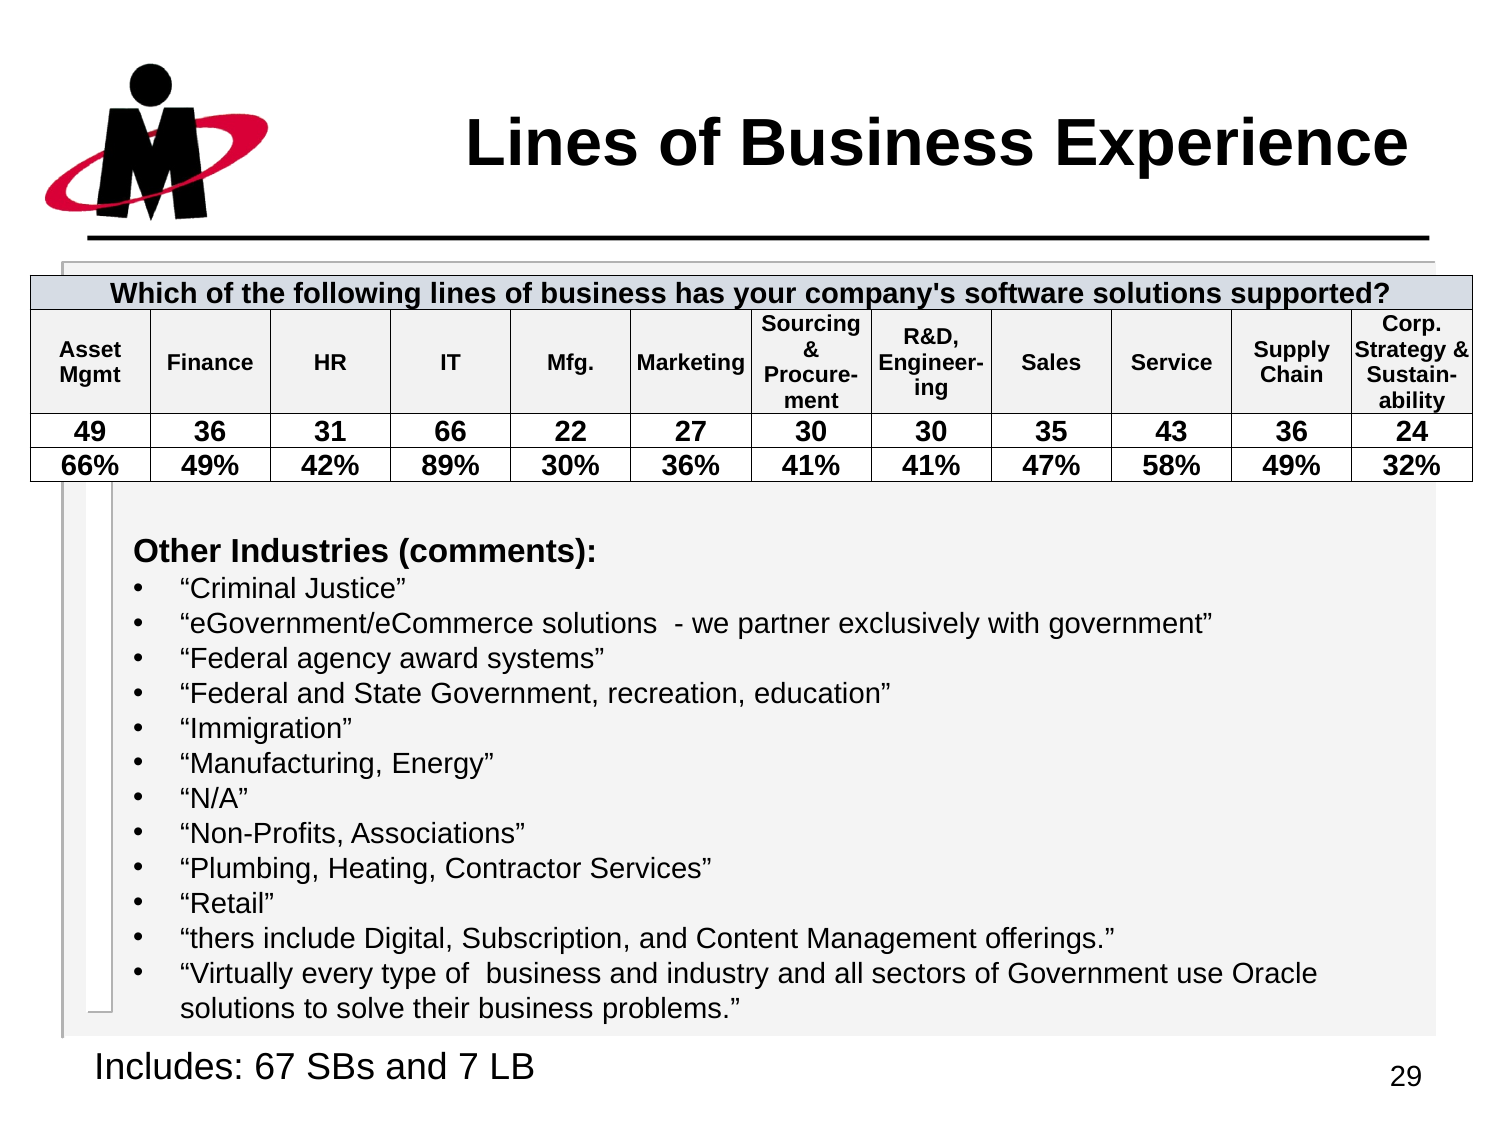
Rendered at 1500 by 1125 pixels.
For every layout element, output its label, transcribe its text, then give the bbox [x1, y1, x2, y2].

table_cell Marketing [631, 310, 751, 413]
table_cell 30 [752, 414, 871, 447]
slide_number 29 [1124, 1036, 1438, 1113]
table_cell Sourcing & Procure-ment [752, 310, 871, 413]
table_cell R&D, Engineer-ing [872, 310, 991, 413]
table_cell Finance [151, 310, 270, 413]
table_cell 30 [872, 414, 991, 447]
table_cell 32% [1352, 448, 1472, 481]
table_cell 36 [151, 414, 270, 447]
table_cell 31 [271, 414, 390, 447]
table_cell 35 [992, 414, 1111, 447]
picture [27, 44, 283, 251]
table_cell 42% [271, 448, 390, 481]
table_cell 89% [391, 448, 510, 481]
table_cell 49% [1232, 448, 1351, 481]
table_cell 47% [992, 448, 1111, 481]
table_cell 66 [391, 414, 510, 447]
table_cell 24 [1352, 414, 1472, 447]
table_cell Mfg. [511, 310, 630, 413]
title Lines of Business Experience [367, 44, 1426, 233]
text_box Includes: 67 SBs and 7 LB [79, 1034, 551, 1095]
table_cell 36 [1232, 414, 1351, 447]
table_cell Sales [992, 310, 1111, 413]
table_header Which of the following lines of business has your company's software solutions supported? [31, 276, 1472, 309]
table_cell 49% [151, 448, 270, 481]
table_cell 22 [511, 414, 630, 447]
table_cell 30% [511, 448, 630, 481]
text_box Other Industries (comments): “Criminal Justice” “eGovernment/eCommerce solutions - we partner exclusively with government” “Federal agency award systems” “Federal and State Government, recreation, education” “Immigration” “Manufacturing, Energy” “N/A” “Non-Profits, Associations” “Plumbing, Heating, Contractor Services” “Retail” “thers include Digital, Subscription, and Content Management offerings.” “Virtually every type of business and industry and all sectors of Government use Oracle solutions to solve their business problems.” [118, 522, 1425, 1032]
table_cell 41% [752, 448, 871, 481]
table_cell Corp. Strategy & Sustain-ability [1352, 310, 1472, 413]
table_cell 49 [31, 414, 150, 447]
table_cell Supply Chain [1232, 310, 1351, 413]
table_cell 41% [872, 448, 991, 481]
table_cell 43 [1112, 414, 1231, 447]
table_cell Asset Mgmt [31, 310, 150, 413]
table_cell HR [271, 310, 390, 413]
table_cell IT [391, 310, 510, 413]
table_cell 36% [631, 448, 751, 481]
table_cell 66% [31, 448, 150, 481]
table_cell 58% [1112, 448, 1231, 481]
table_cell Service [1112, 310, 1231, 413]
table_cell 27 [631, 414, 751, 447]
